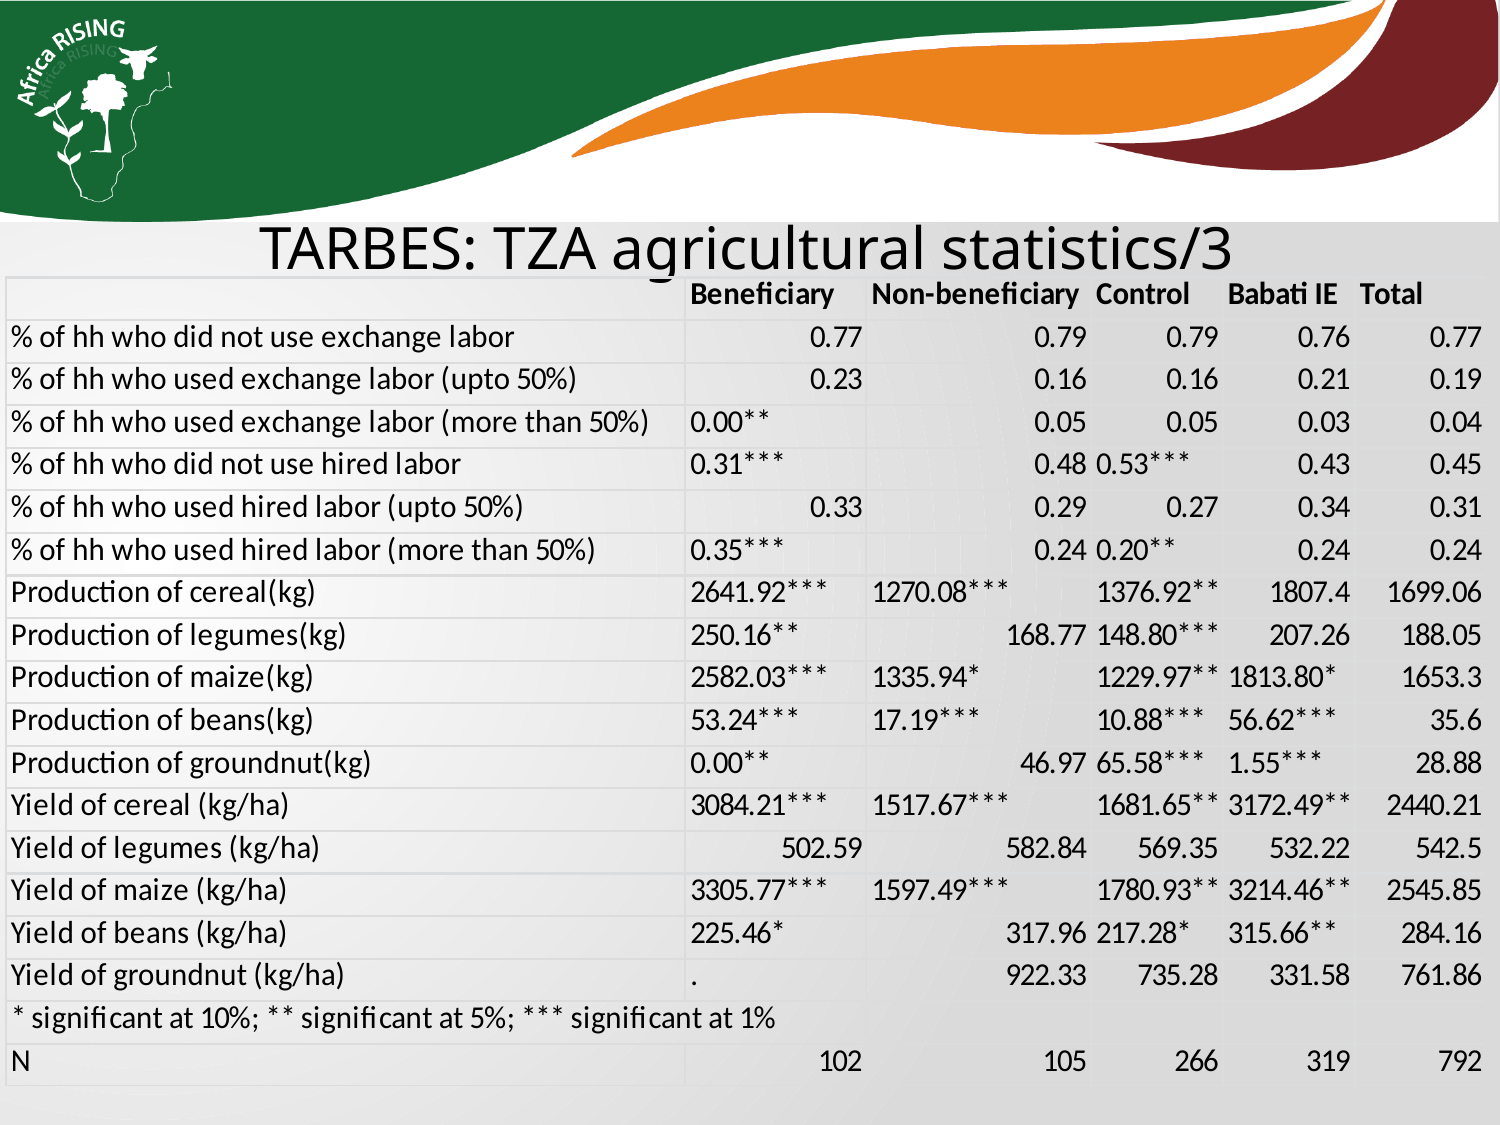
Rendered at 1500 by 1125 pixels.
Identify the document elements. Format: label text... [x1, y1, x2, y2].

picture [4, 275, 1488, 1088]
picture [0, 0, 1499, 222]
list TARBES: TZA agricultural statistics/3 [99, 203, 1375, 269]
